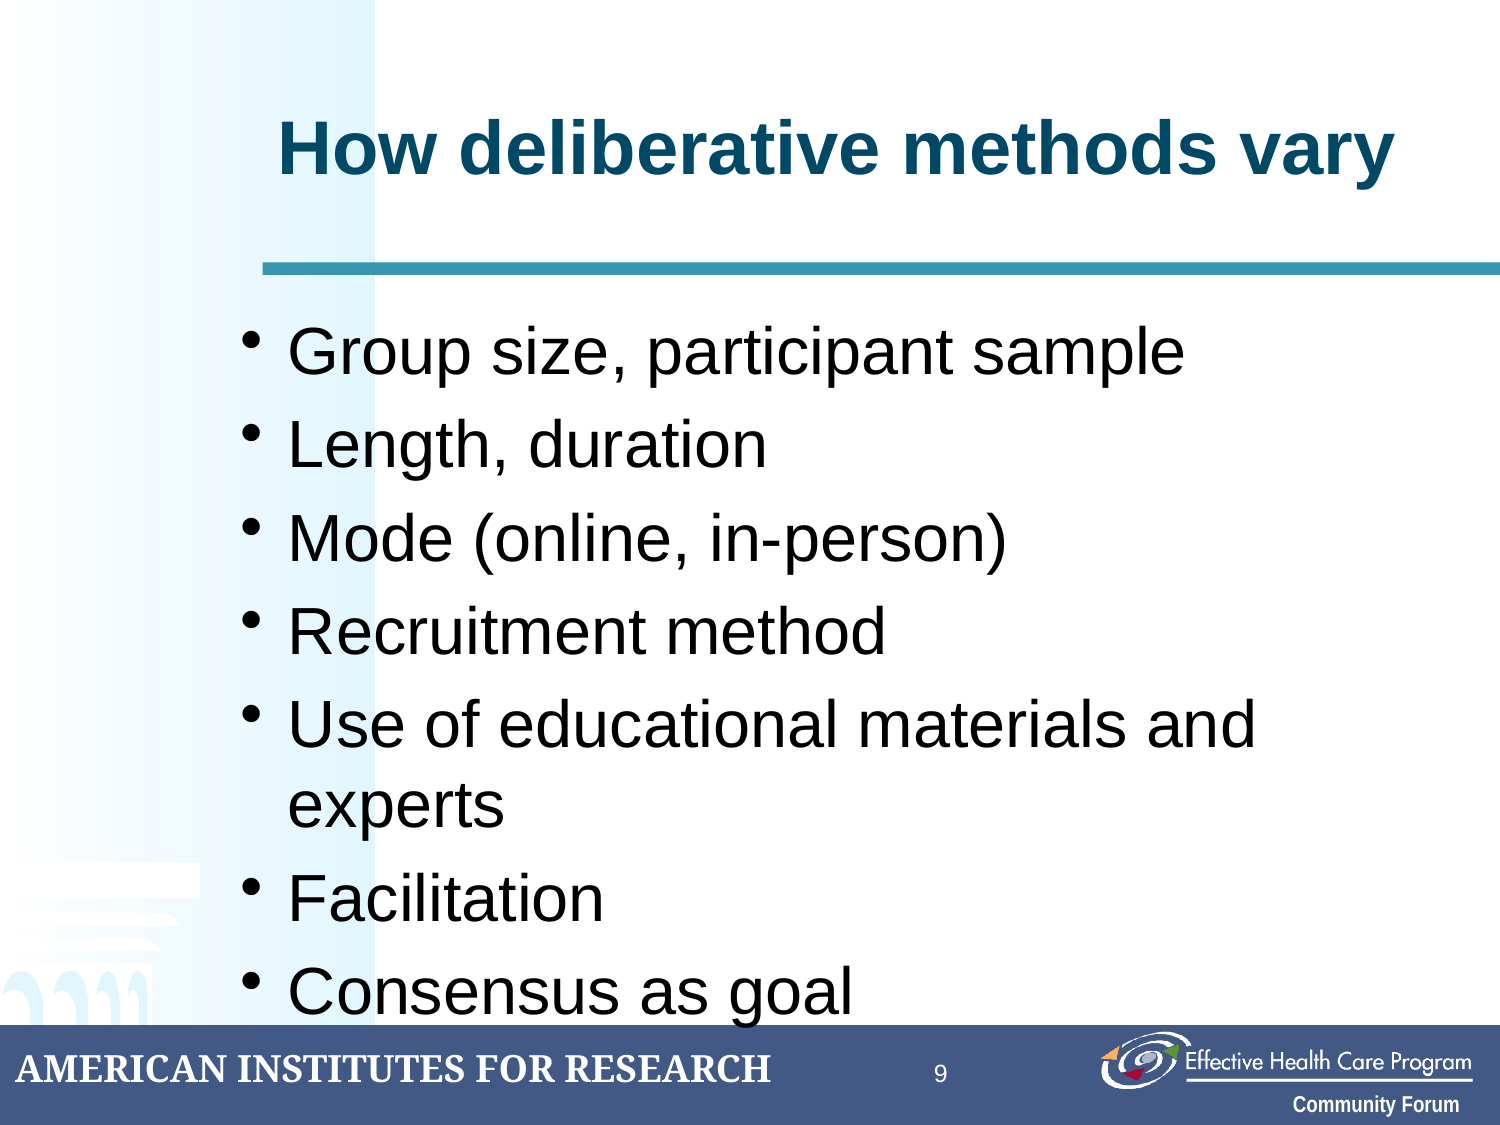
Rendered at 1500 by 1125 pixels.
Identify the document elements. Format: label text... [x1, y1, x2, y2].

picture [1100, 1031, 1473, 1089]
title How deliberative methods vary [262, 49, 1475, 238]
list Group size, participant sample Length, duration Mode (online, in-person) Recruitment method Use of educational materials and experts Facilitation Consensus as goal [224, 299, 1401, 1038]
